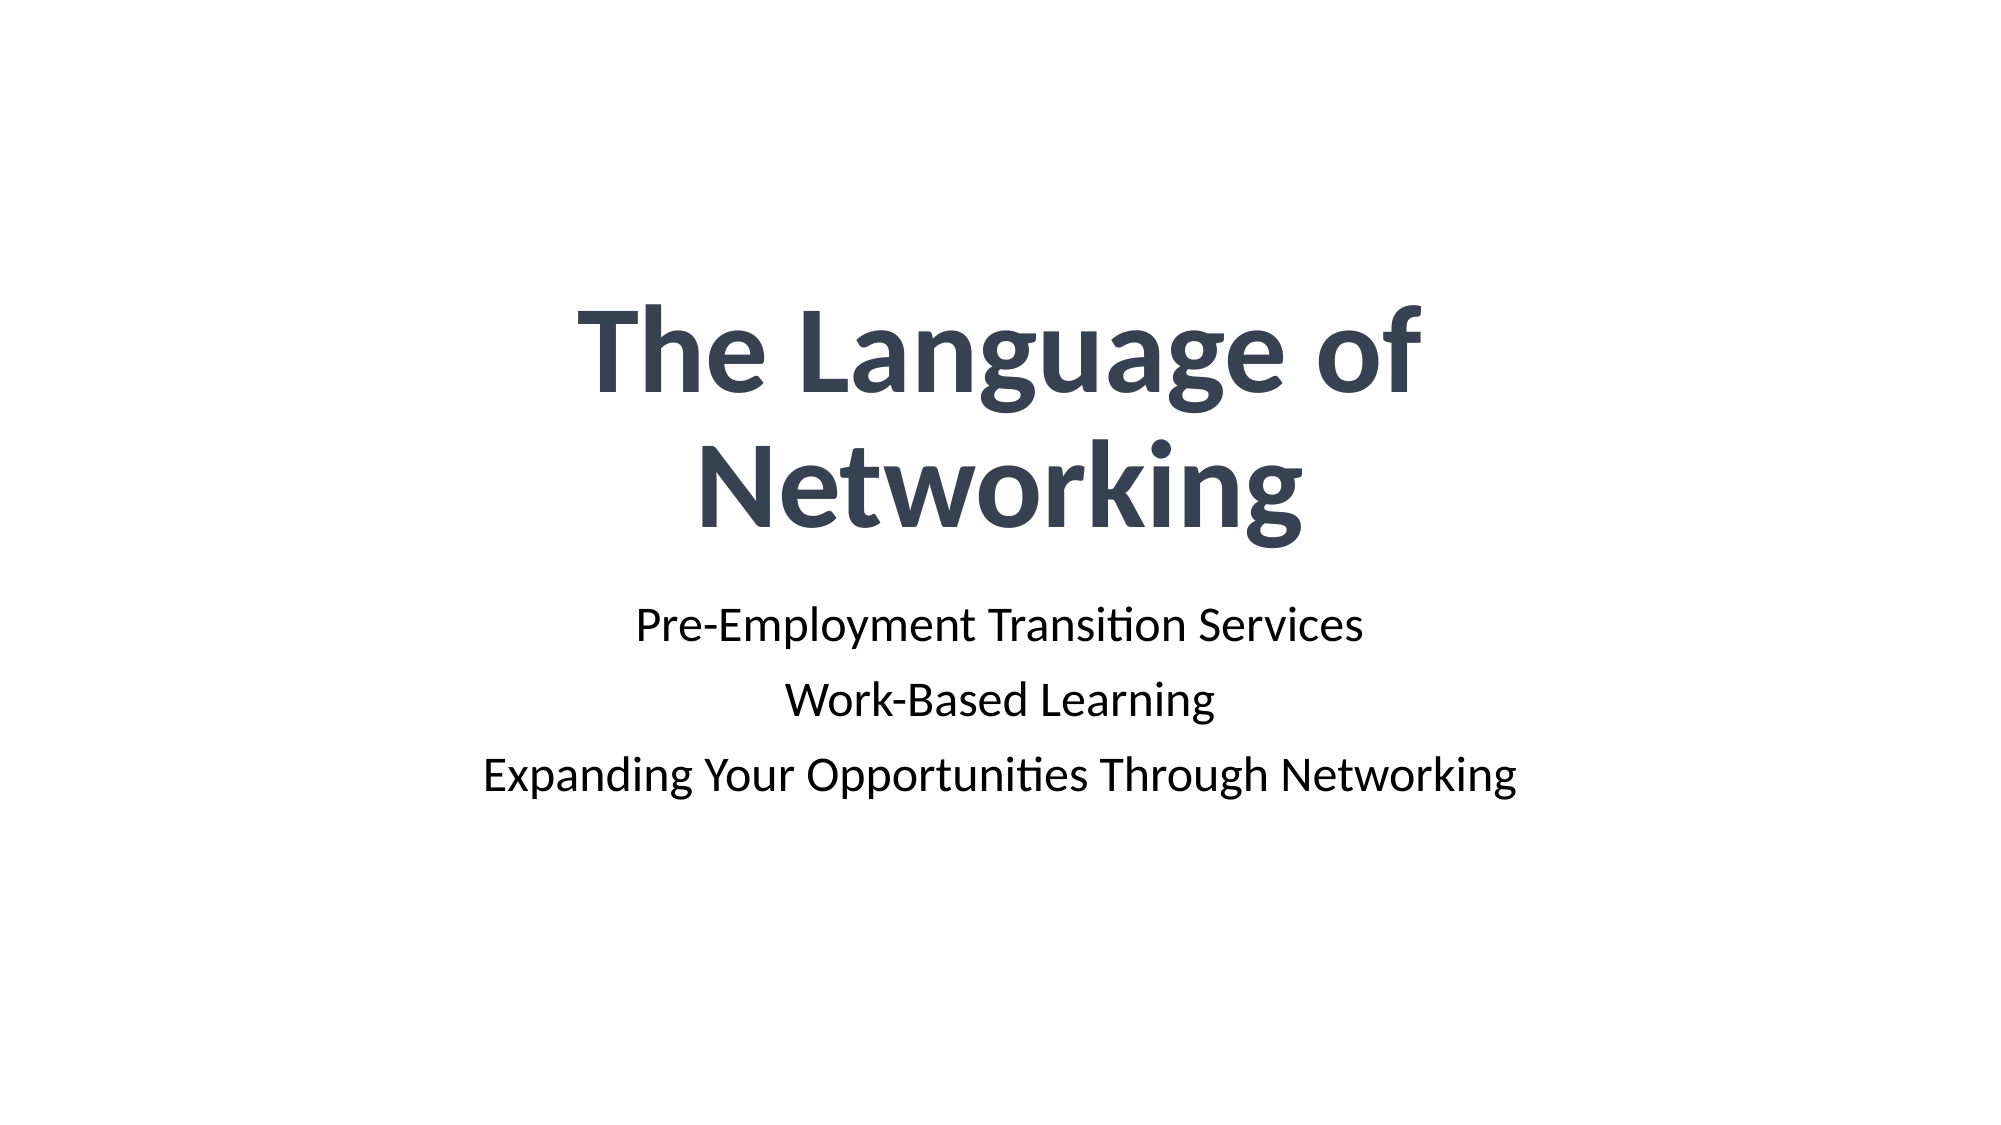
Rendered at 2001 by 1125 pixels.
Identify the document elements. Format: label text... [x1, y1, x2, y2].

title The Language of Networking [249, 170, 1750, 563]
subtitle Pre-Employment Transition Services Work-Based Learning Expanding Your Opportunities Through Networking [249, 590, 1750, 863]
